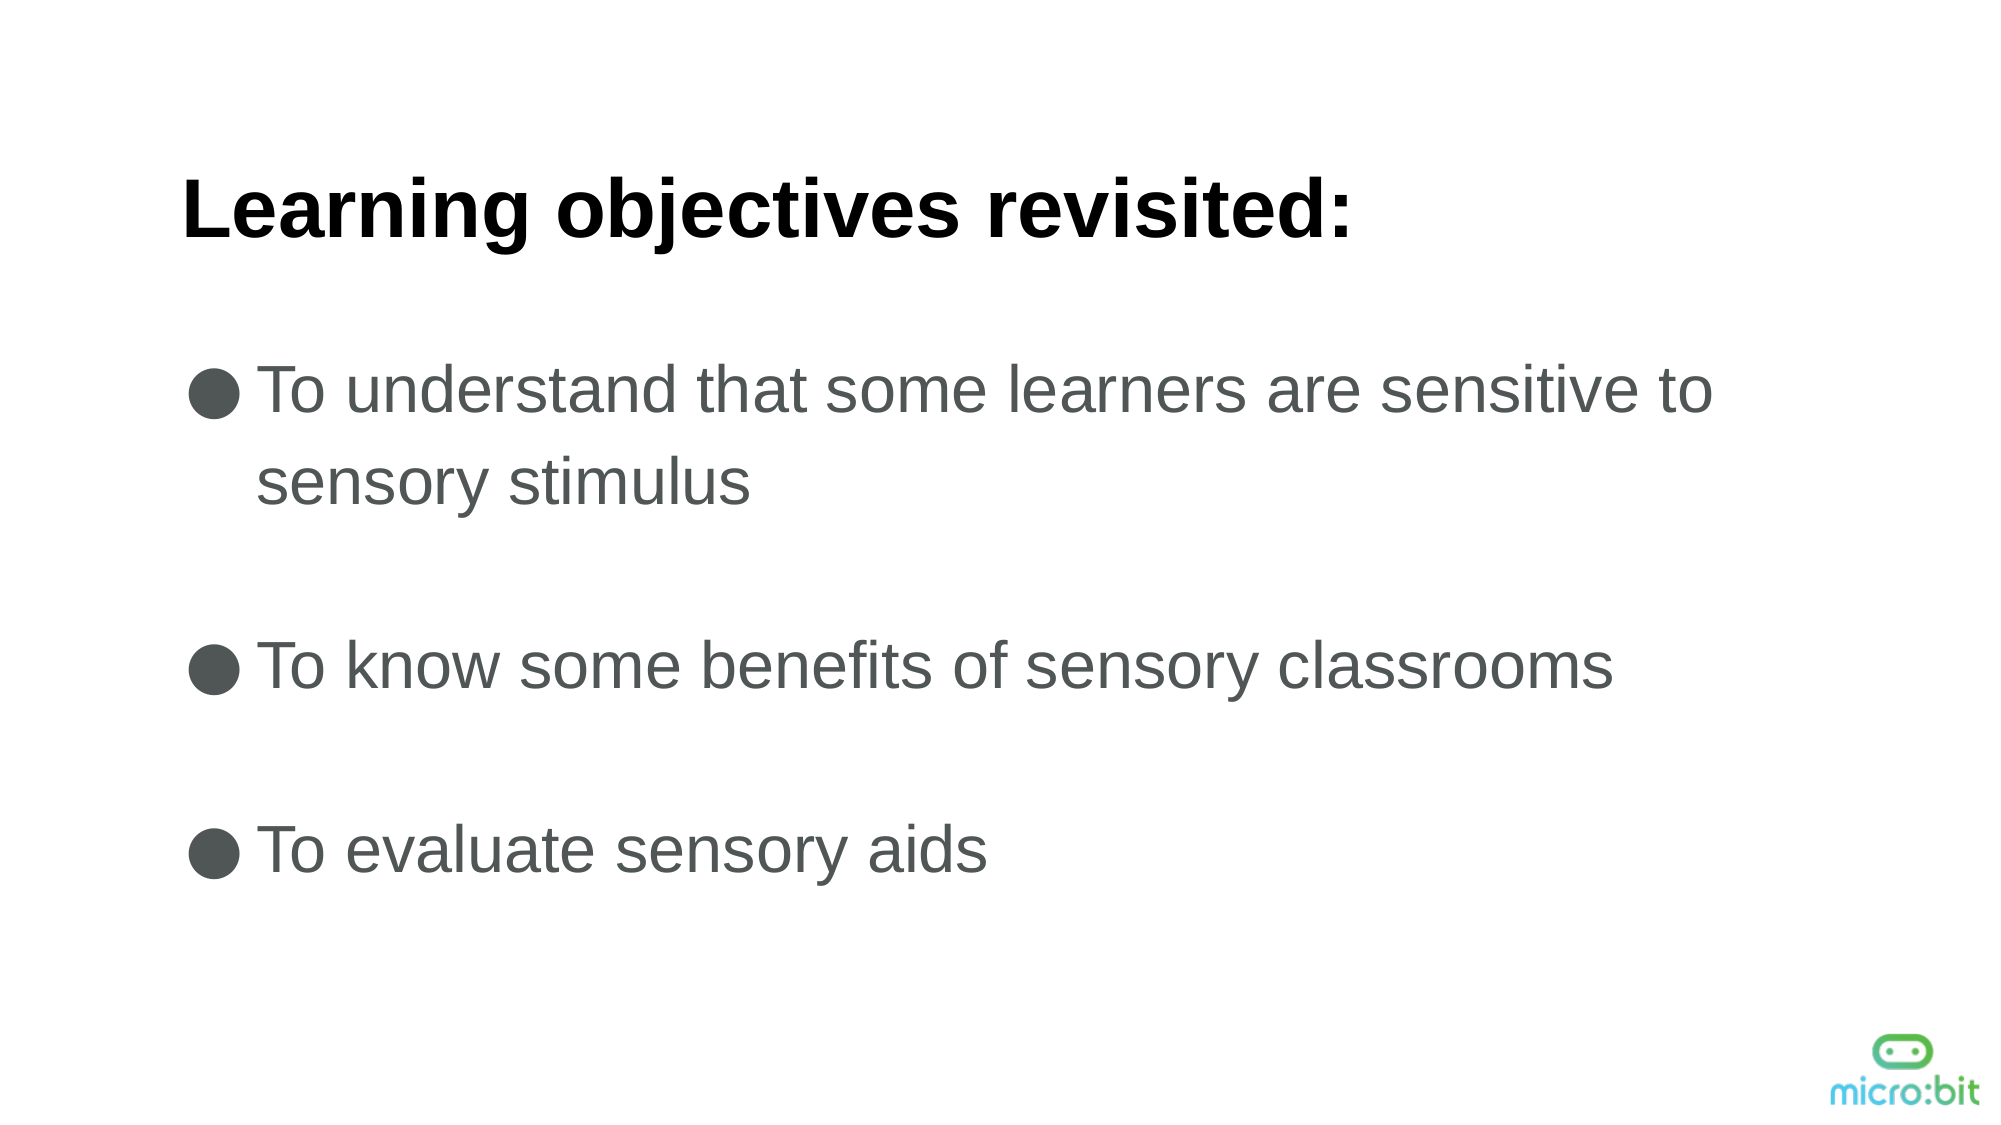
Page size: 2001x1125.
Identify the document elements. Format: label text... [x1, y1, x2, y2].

text_box Learning objectives revisited: To understand that some learners are sensitive to sensory stimulus To know some benefits of sensory classrooms To evaluate sensory aids [166, 60, 1918, 884]
picture [1830, 1029, 1980, 1106]
